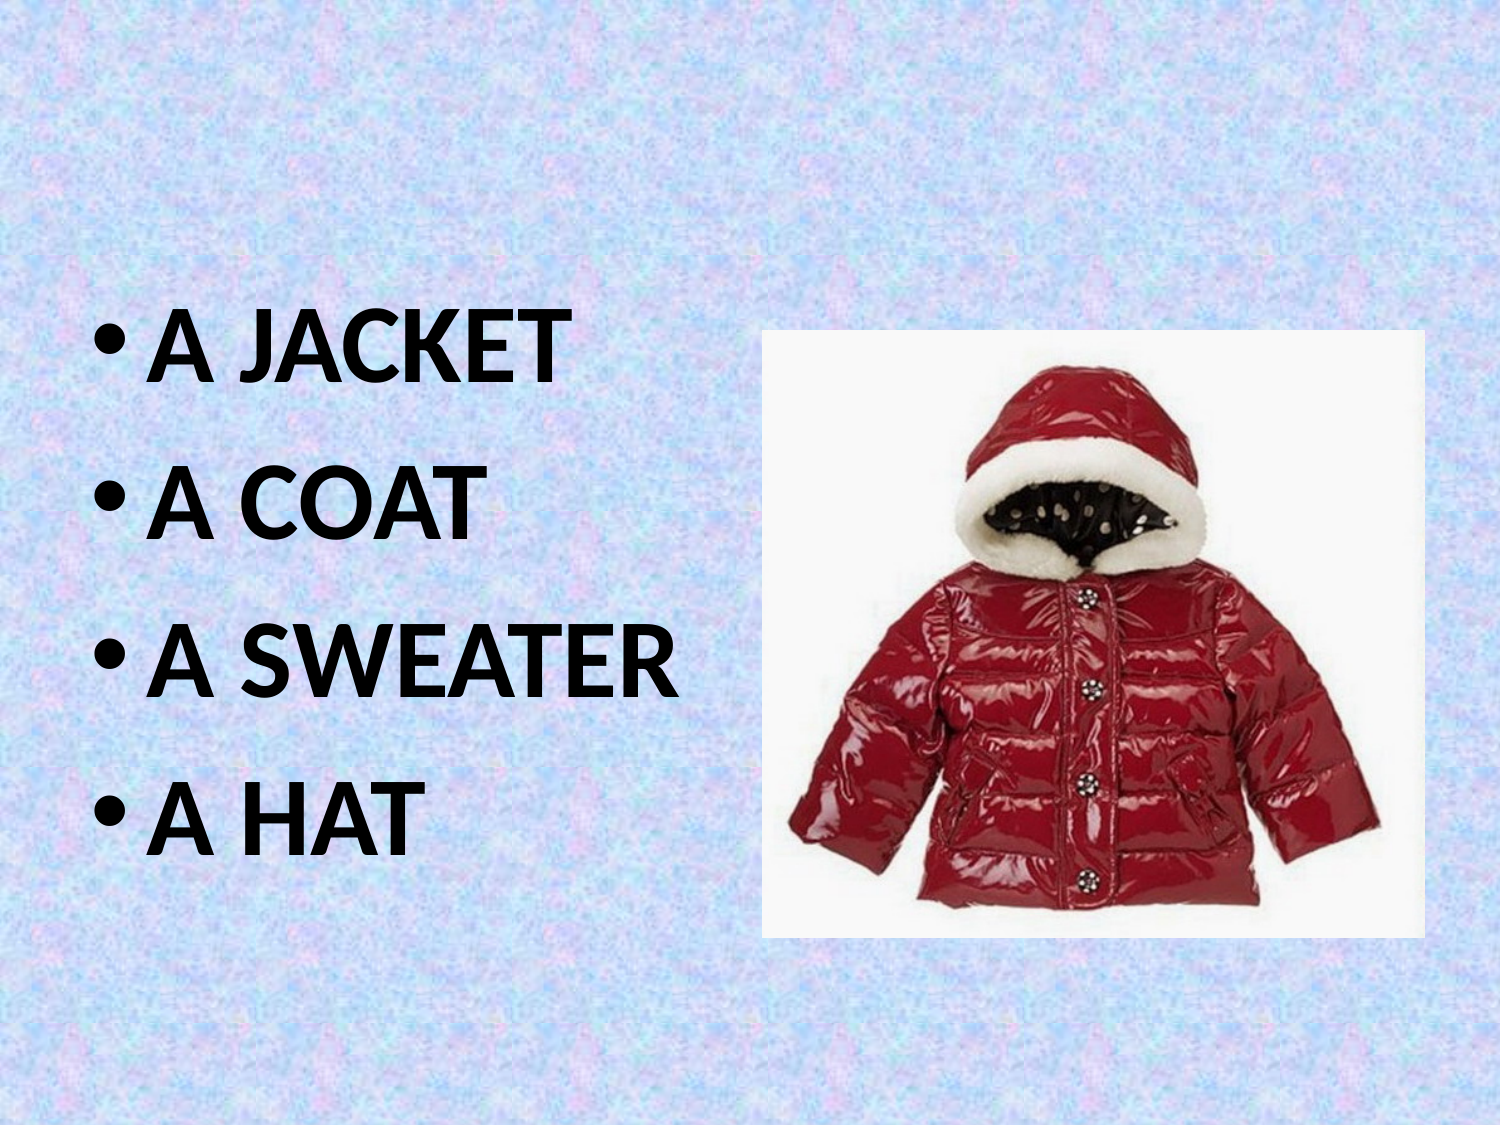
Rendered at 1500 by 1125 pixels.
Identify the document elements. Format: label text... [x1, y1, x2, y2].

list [762, 329, 1426, 938]
picture [0, 0, 1500, 1125]
list A JACKET A COAT A SWEATER A HAT [74, 262, 738, 1006]
